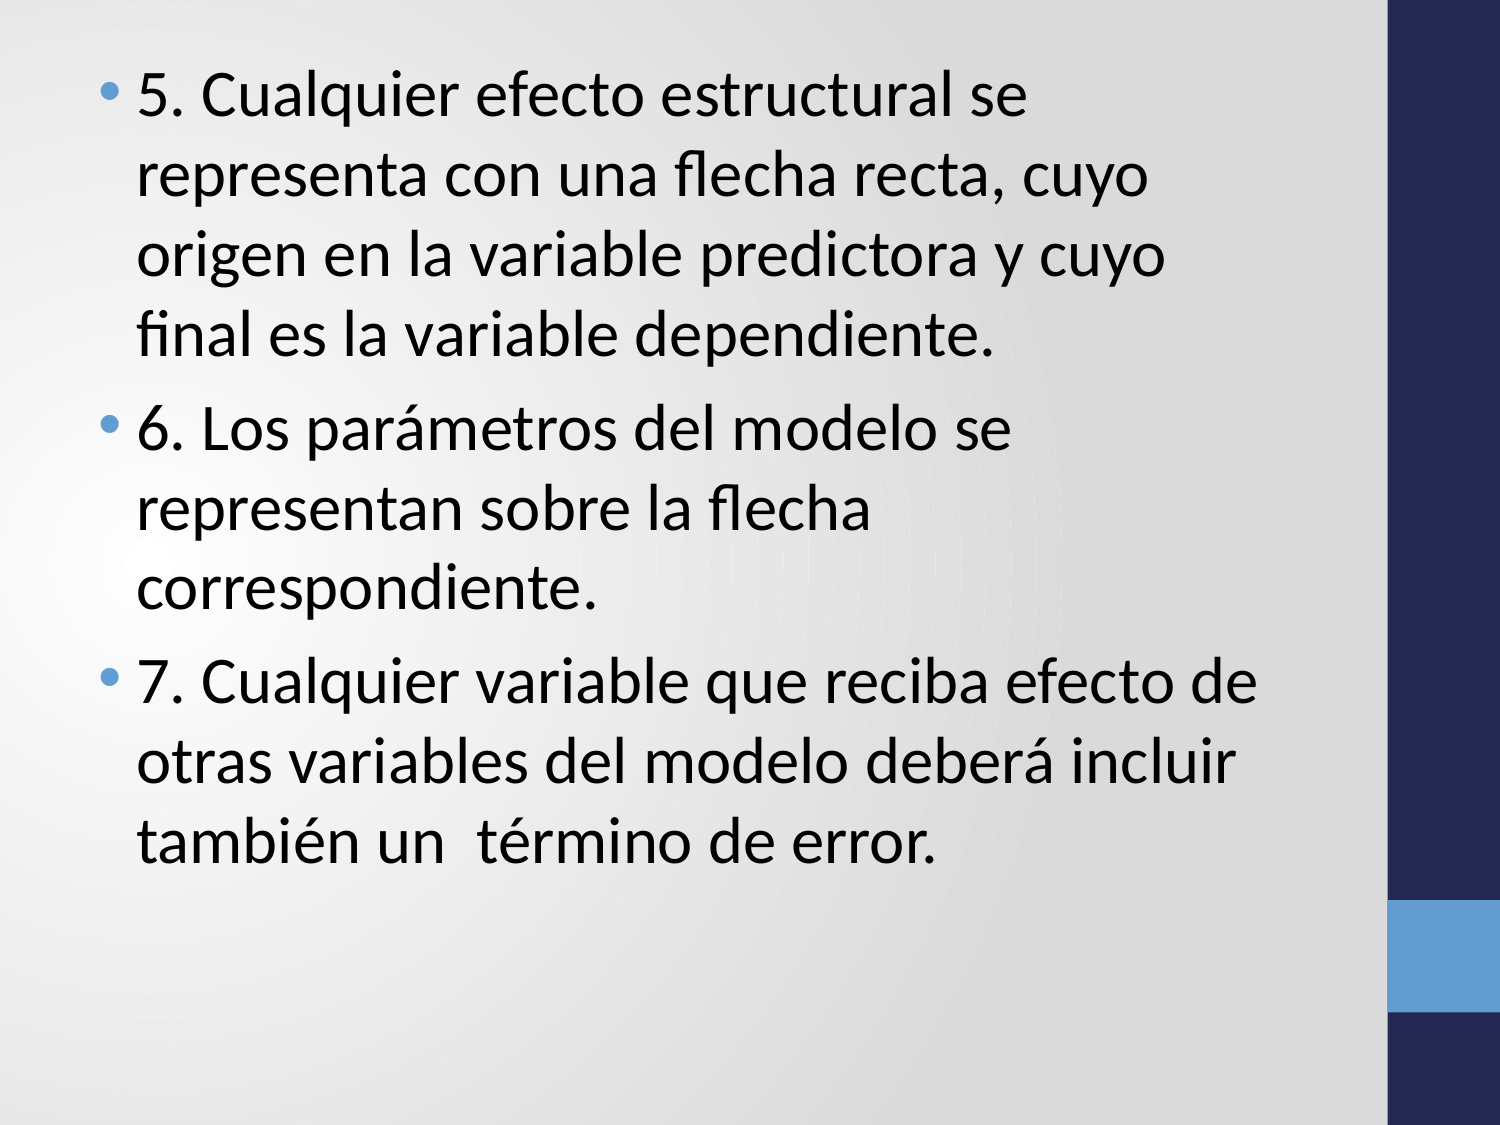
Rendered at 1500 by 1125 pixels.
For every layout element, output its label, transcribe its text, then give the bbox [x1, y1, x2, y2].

list 5. Cualquier efecto estructural se representa con una flecha recta, cuyo origen en la variable predictora y cuyo final es la variable dependiente. 6. Los parámetros del modelo se representan sobre la flecha correspondiente. 7. Cualquier variable que reciba efecto de otras variables del modelo deberá incluir también un término de error. [64, 42, 1315, 1059]
